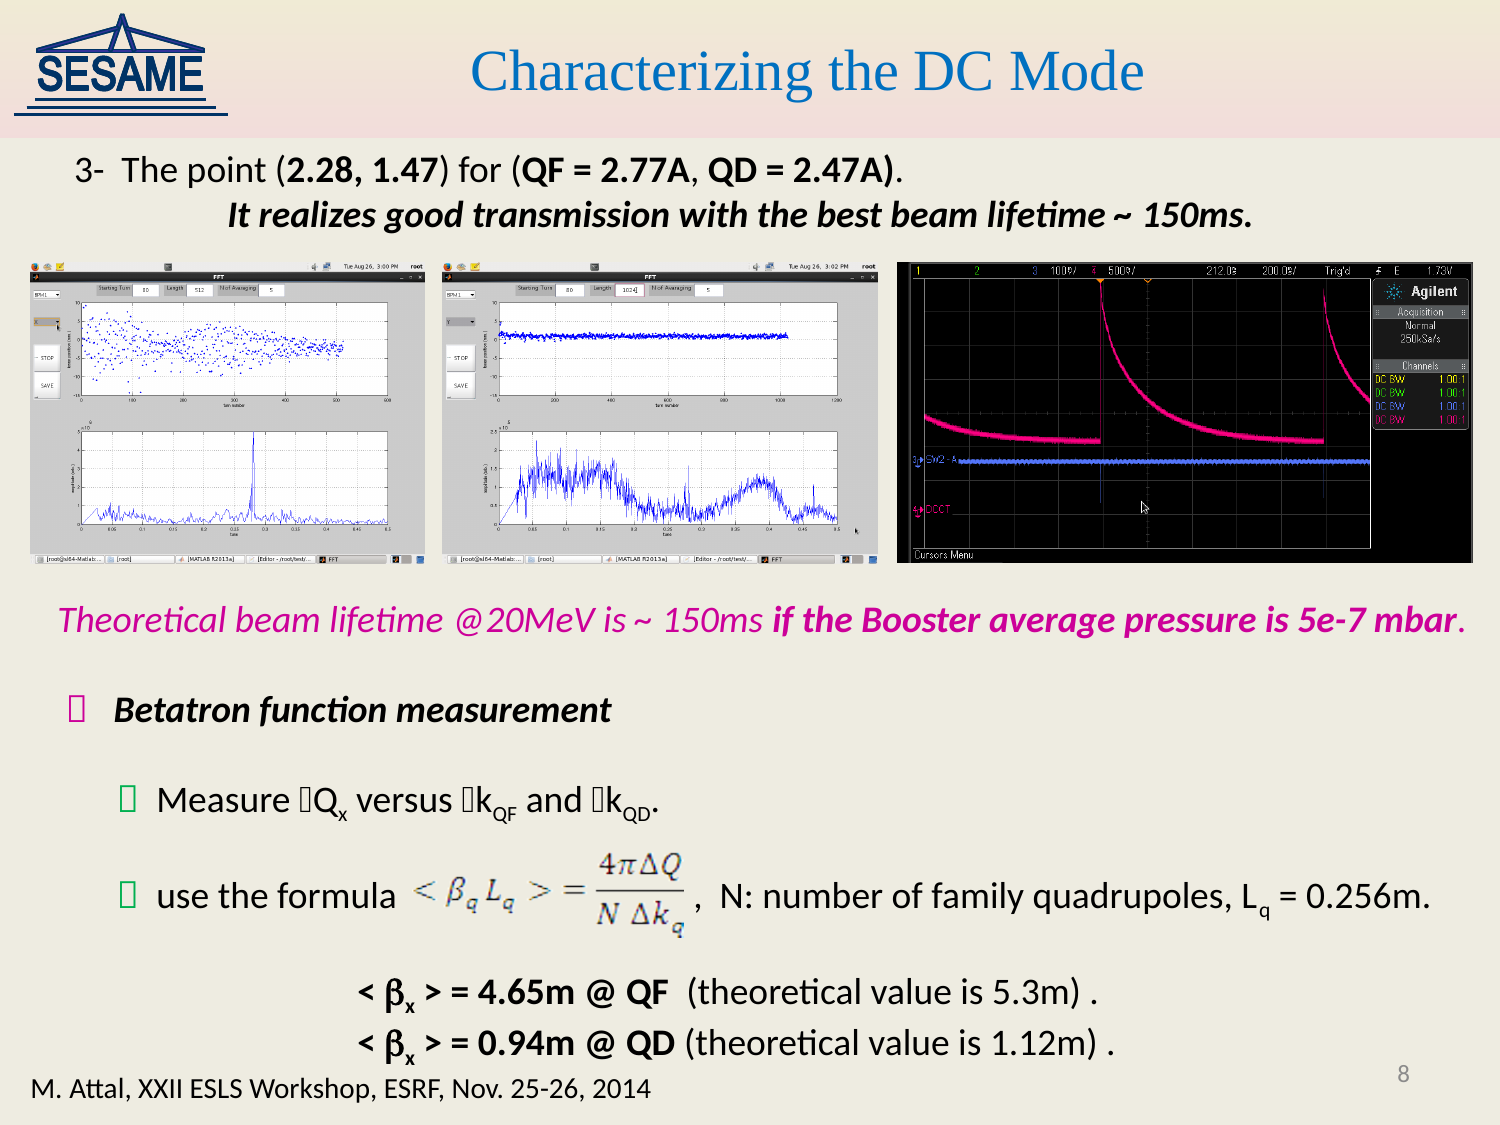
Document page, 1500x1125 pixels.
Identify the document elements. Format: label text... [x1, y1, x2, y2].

picture [30, 262, 426, 564]
picture [441, 262, 878, 564]
picture [412, 849, 684, 938]
text_box 3- The point (2.28, 1.47) for (QF = 2.77A, QD = 2.47A). It realizes good transmission with the best beam lifetime ~ 150ms. Theoretical beam lifetime @20MeV is ~ 150ms if the Booster average pressure is 5e-7 mbar.  Betatron function measurement  Measure Qx versus kQF and kQD.  use the formula , N: number of family quadrupoles, Lq = 0.256m. < x > = 4.65m @ QF (theoretical value is 5.3m) . < x > = 0.94m @ QD (theoretical value is 1.12m) . [33, 137, 1491, 1077]
picture [897, 262, 1474, 563]
text_box Characterizing the DC Mode [455, 24, 1161, 110]
slide_number 8 [1074, 1042, 1425, 1103]
picture [12, 12, 233, 119]
text_box [0, 1, 1500, 139]
text_box M. Attal, XXII ESLS Workshop, ESRF, Nov. 25-26, 2014 [15, 1062, 667, 1113]
